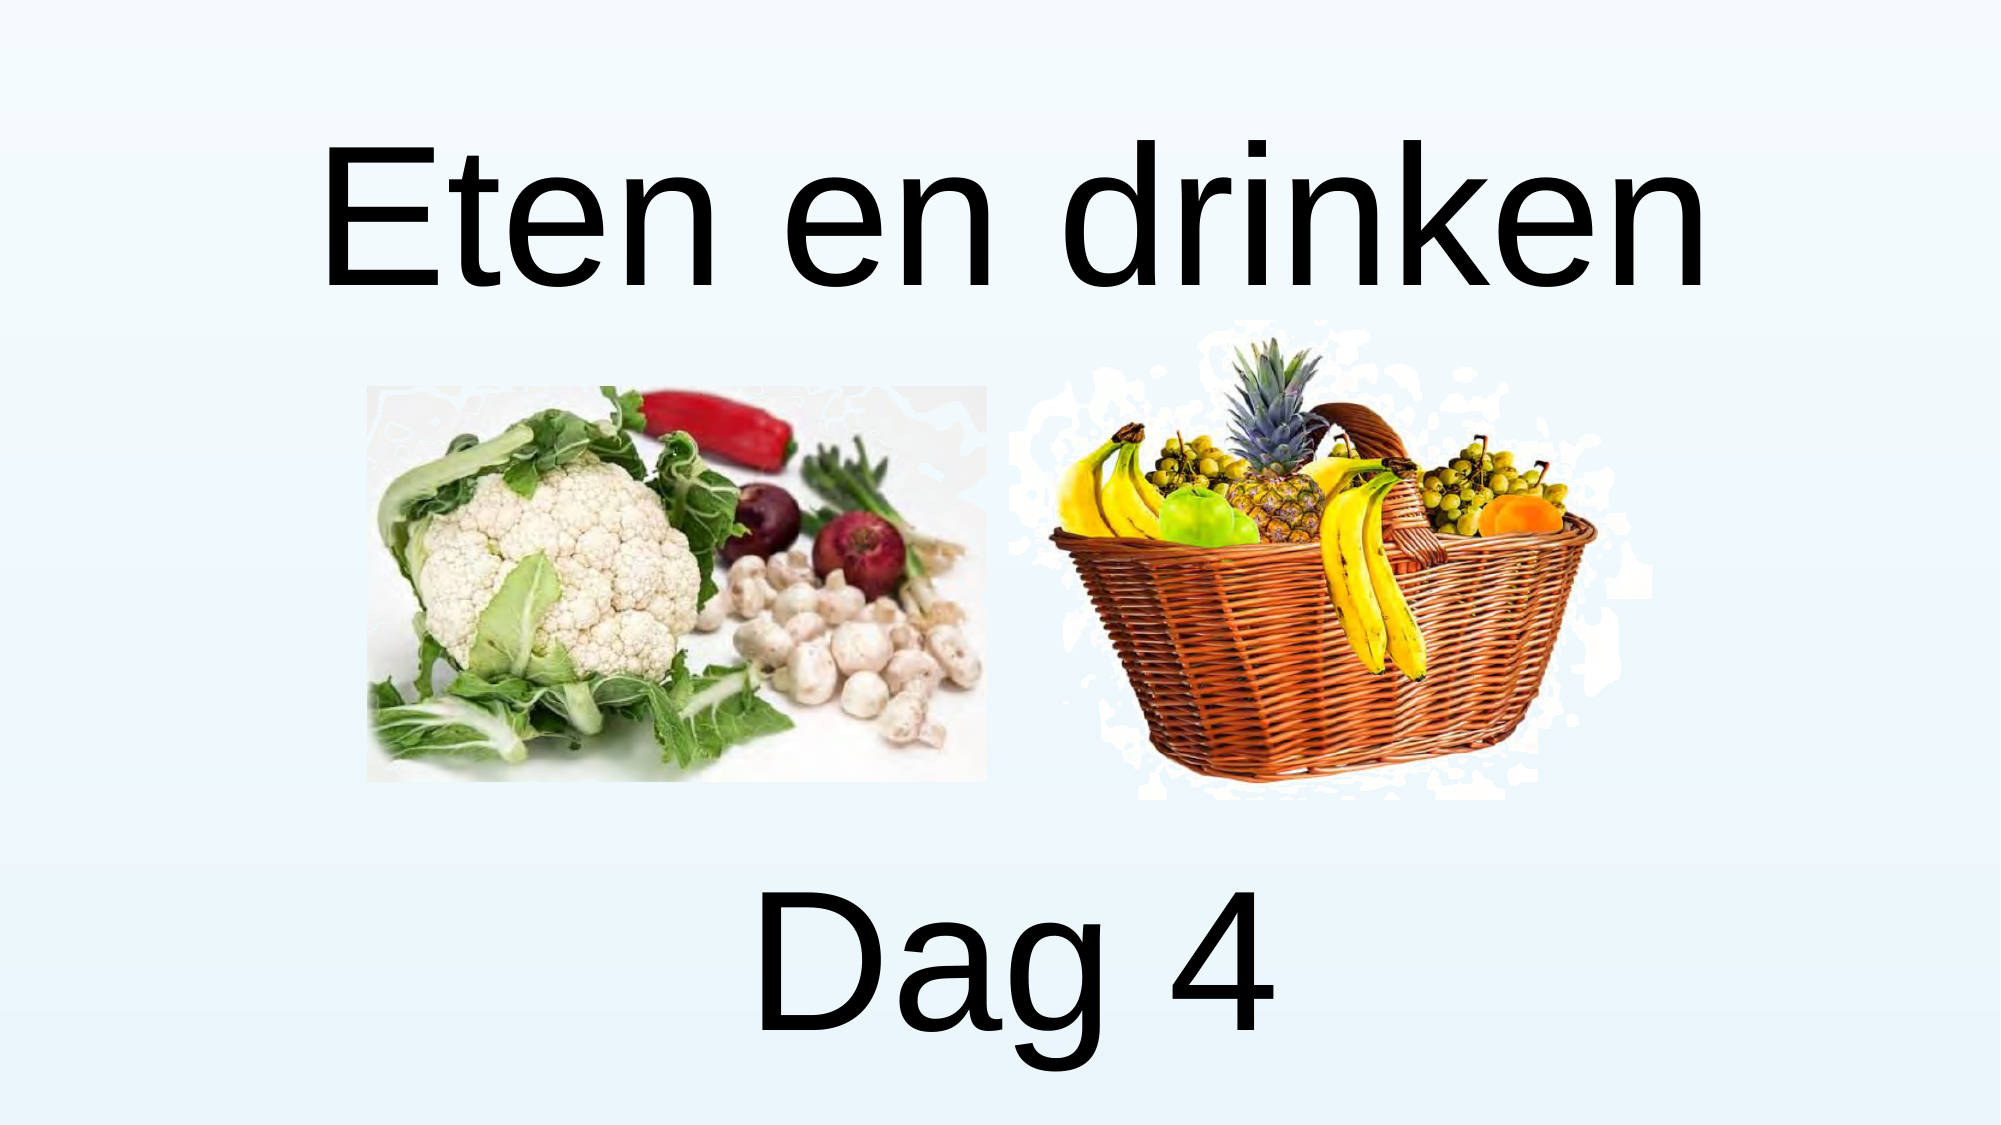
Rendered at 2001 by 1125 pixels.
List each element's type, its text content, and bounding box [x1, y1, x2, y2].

picture [1008, 302, 1653, 810]
text_box Dag 4 [731, 823, 1296, 1079]
text_box Eten en drinken [298, 77, 1730, 333]
picture [366, 385, 988, 783]
